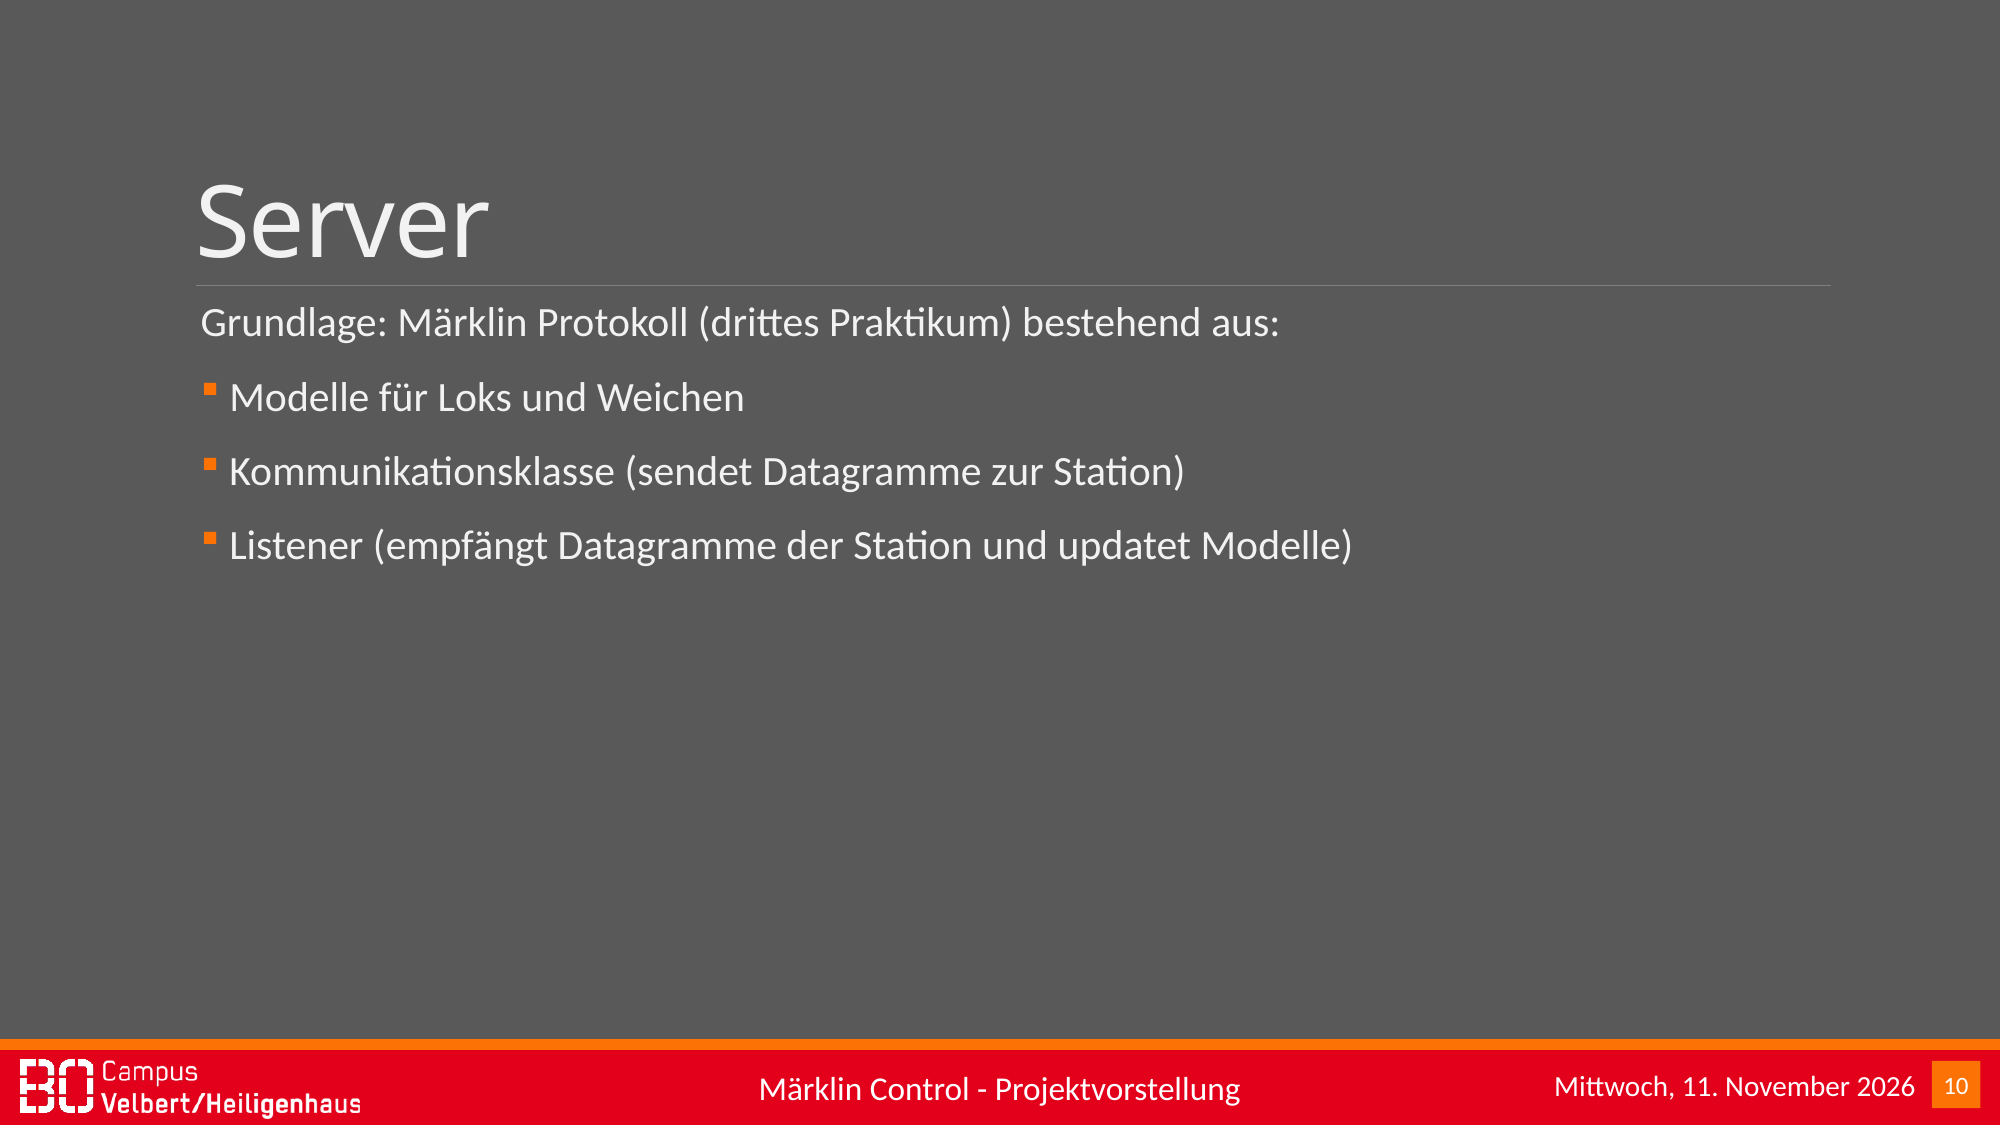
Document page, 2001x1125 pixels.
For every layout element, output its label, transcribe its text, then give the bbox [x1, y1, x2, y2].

slide_number 10 [1931, 1060, 1981, 1109]
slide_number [1525, 1054, 1931, 1115]
title Server [180, 47, 1830, 285]
picture [19, 1059, 94, 1113]
picture [101, 1057, 365, 1120]
list Grundlage: Märklin Protokoll (drittes Praktikum) bestehend aus: Modelle für Loks und Weichen Kommunikationsklasse (sendet Datagramme zur Station) Listener (empfängt Datagramme der Station und updatet Modelle) [200, 293, 1851, 954]
